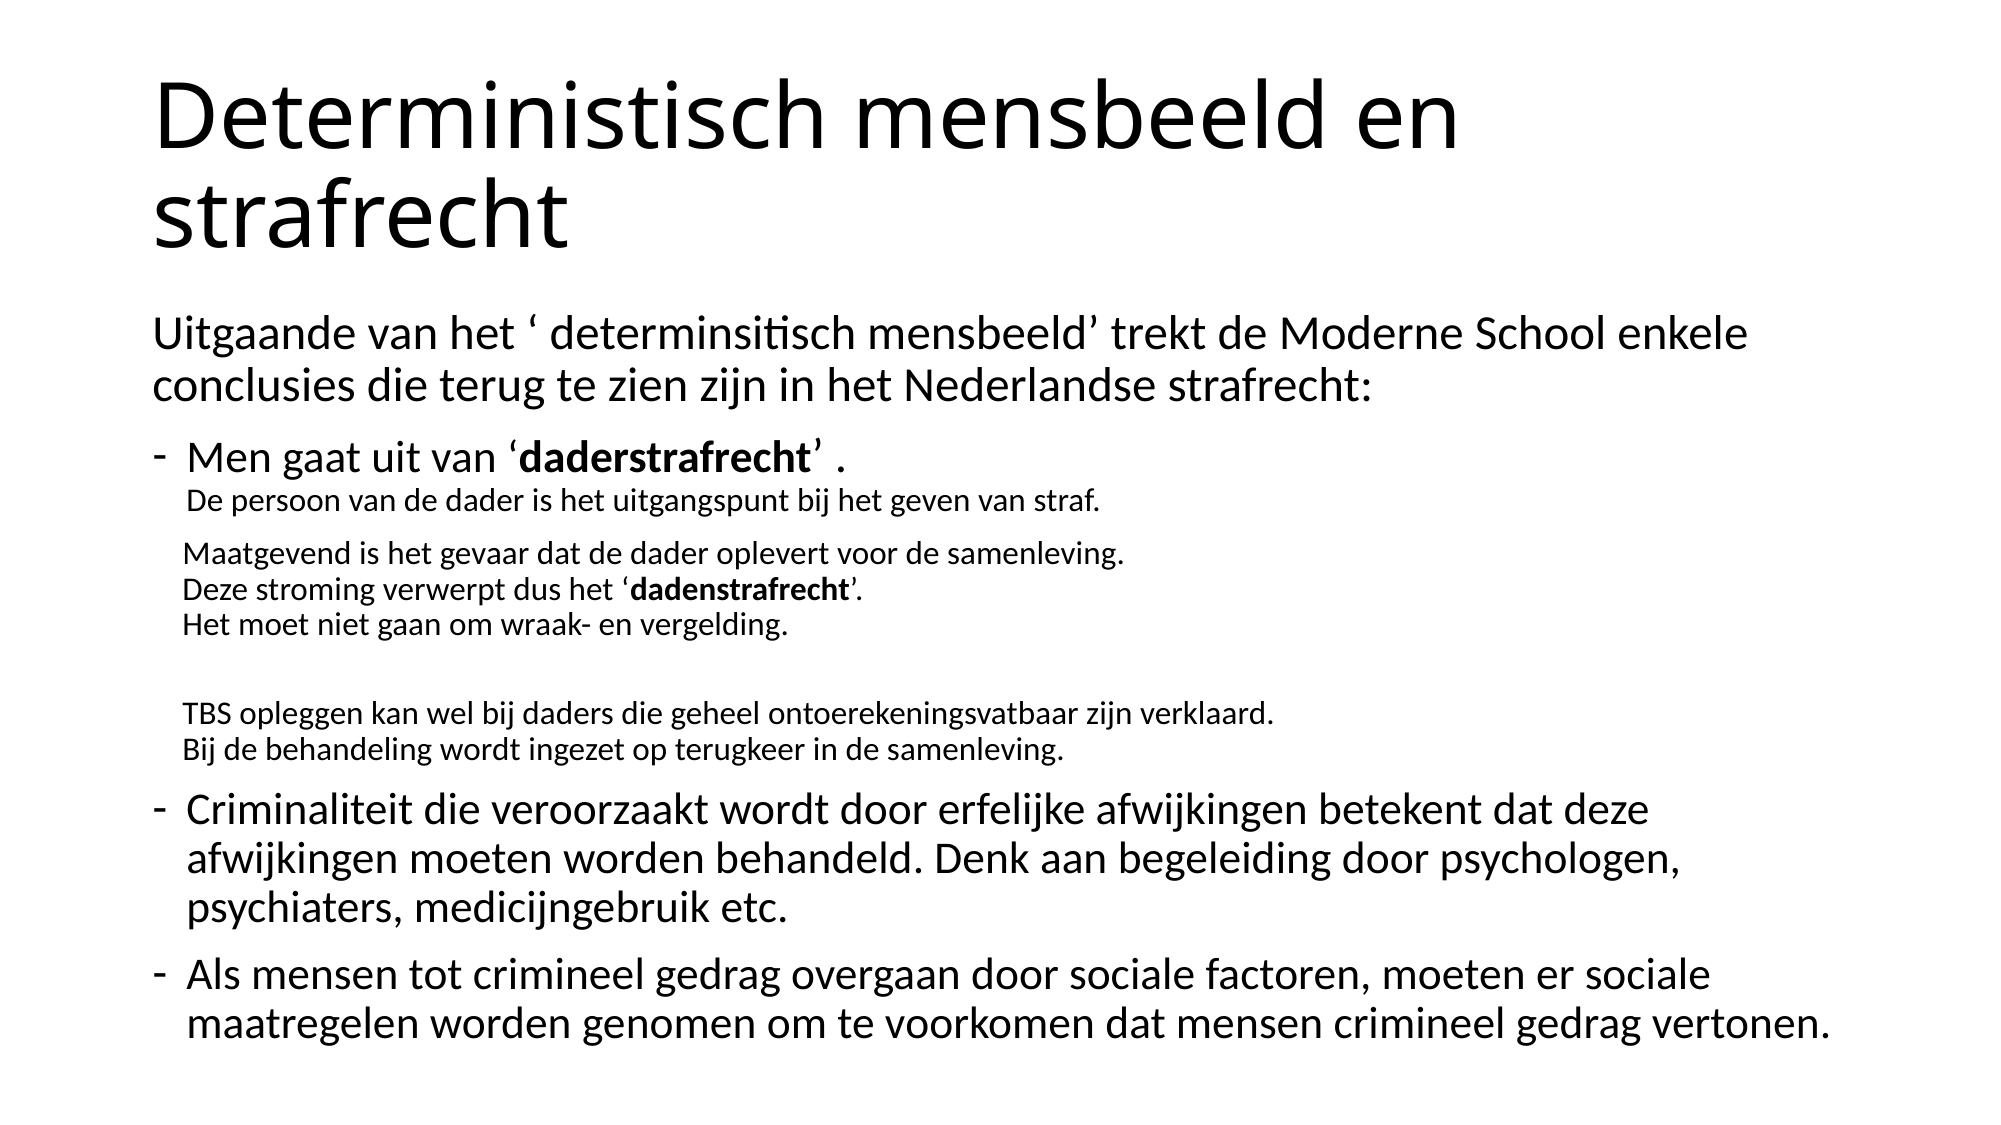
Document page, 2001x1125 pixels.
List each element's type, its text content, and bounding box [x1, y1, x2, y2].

list Uitgaande van het ‘ determinsitisch mensbeeld’ trekt de Moderne School enkele conclusies die terug te zien zijn in het Nederlandse strafrecht: Men gaat uit van ‘daderstrafrecht’ . De persoon van de dader is het uitgangspunt bij het geven van straf. Maatgevend is het gevaar dat de dader oplevert voor de samenleving. Deze stroming verwerpt dus het ‘dadenstrafrecht’. Het moet niet gaan om wraak- en vergelding. TBS opleggen kan wel bij daders die geheel ontoerekeningsvatbaar zijn verklaard. Bij de behandeling wordt ingezet op terugkeer in de samenleving. Criminaliteit die veroorzaakt wordt door erfelijke afwijkingen betekent dat deze afwijkingen moeten worden behandeld. Denk aan begeleiding door psychologen, psychiaters, medicijngebruik etc. Als mensen tot crimineel gedrag overgaan door sociale factoren, moeten er sociale maatregelen worden genomen om te voorkomen dat mensen crimineel gedrag vertonen. [137, 299, 1863, 1100]
title Deterministisch mensbeeld en strafrecht [137, 59, 1863, 278]
